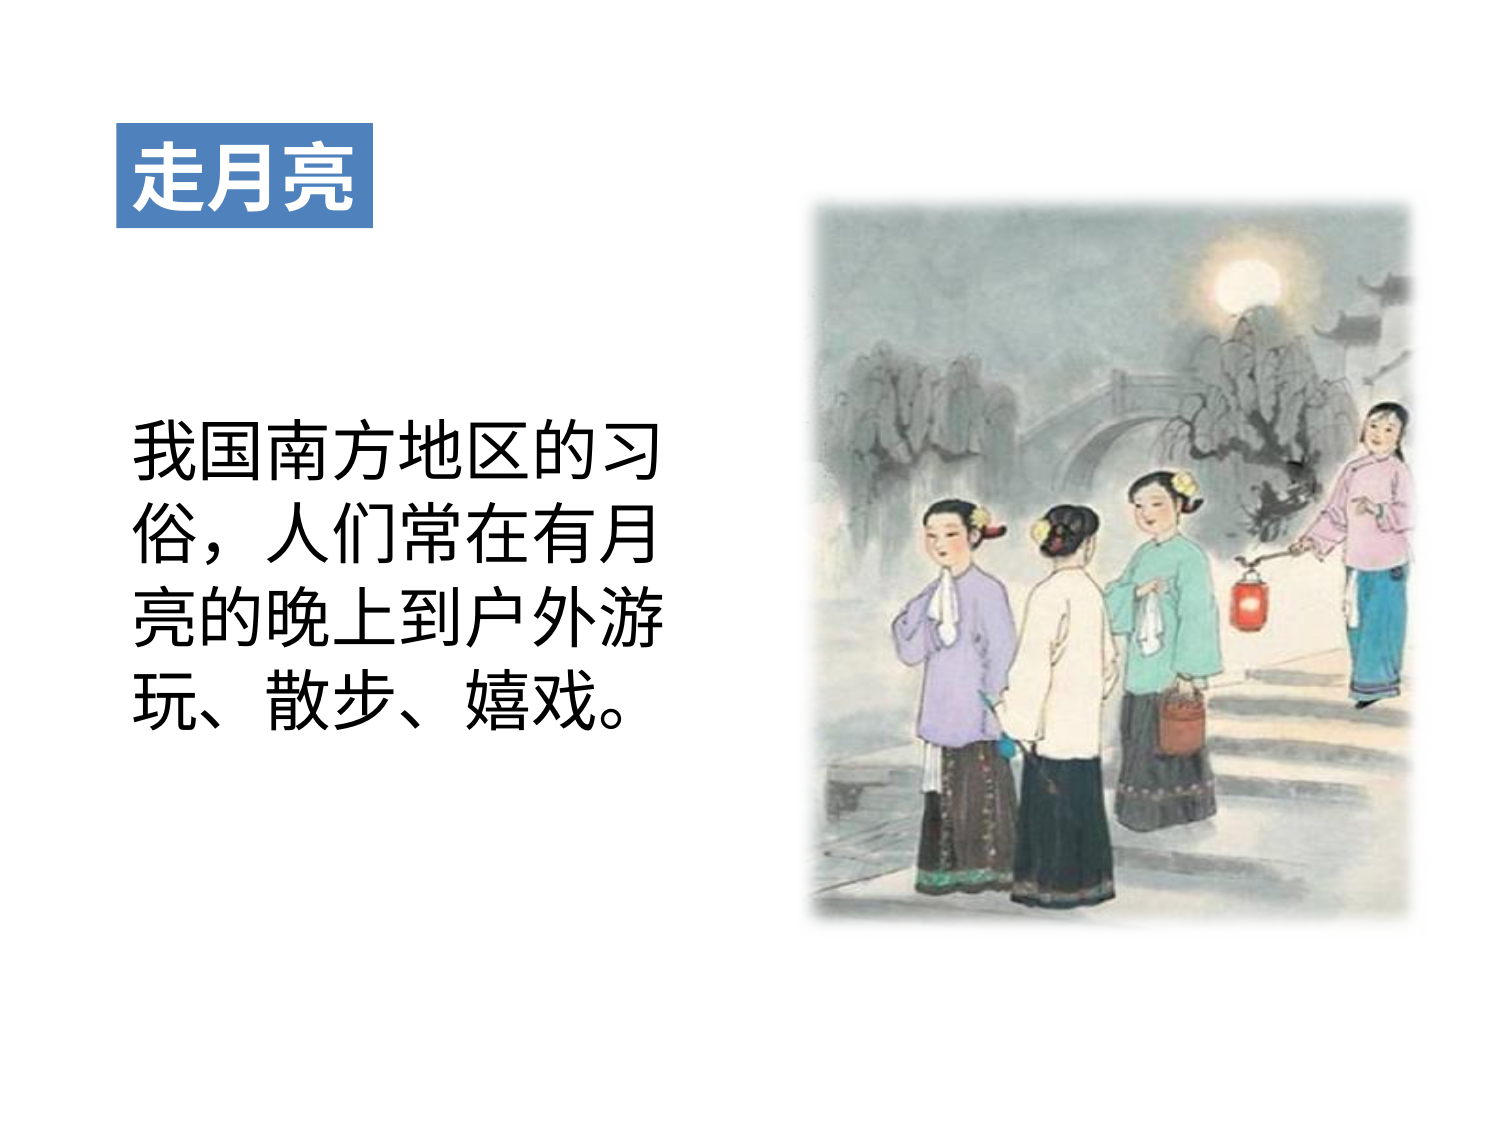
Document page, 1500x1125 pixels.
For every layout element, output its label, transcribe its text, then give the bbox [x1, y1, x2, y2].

picture [796, 187, 1431, 938]
text_box 我国南方地区的习俗，人们常在有月亮的晚上到户外游玩、散步、嬉戏。 [116, 397, 703, 746]
text_box 走月亮 [116, 123, 373, 229]
